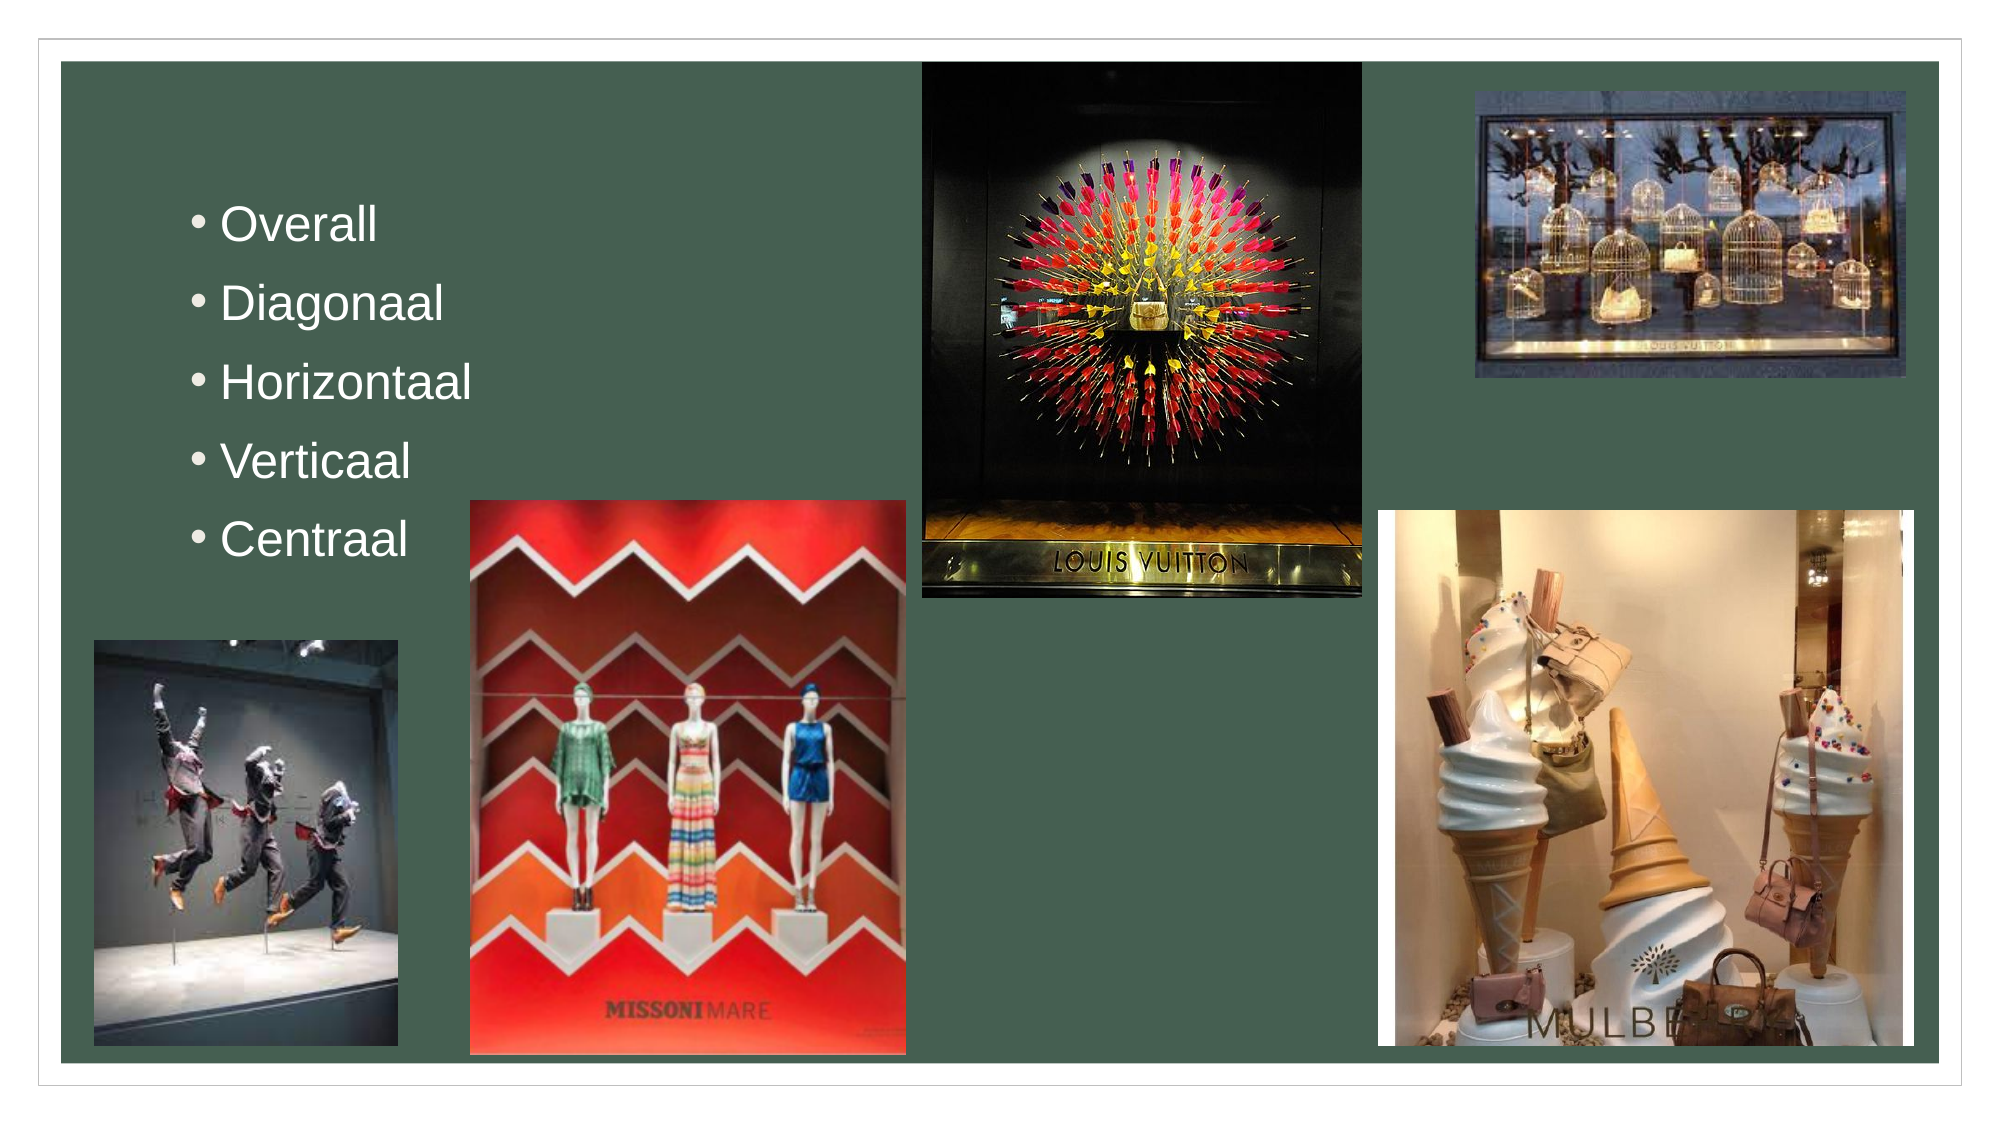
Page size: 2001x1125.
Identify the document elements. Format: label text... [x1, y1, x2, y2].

picture [94, 640, 398, 1046]
picture [1378, 510, 1914, 1046]
picture [1475, 91, 1906, 378]
picture [922, 62, 1362, 598]
list Overall Diagonaal Horizontaal Verticaal Centraal [174, 105, 1825, 990]
picture [470, 500, 906, 1055]
